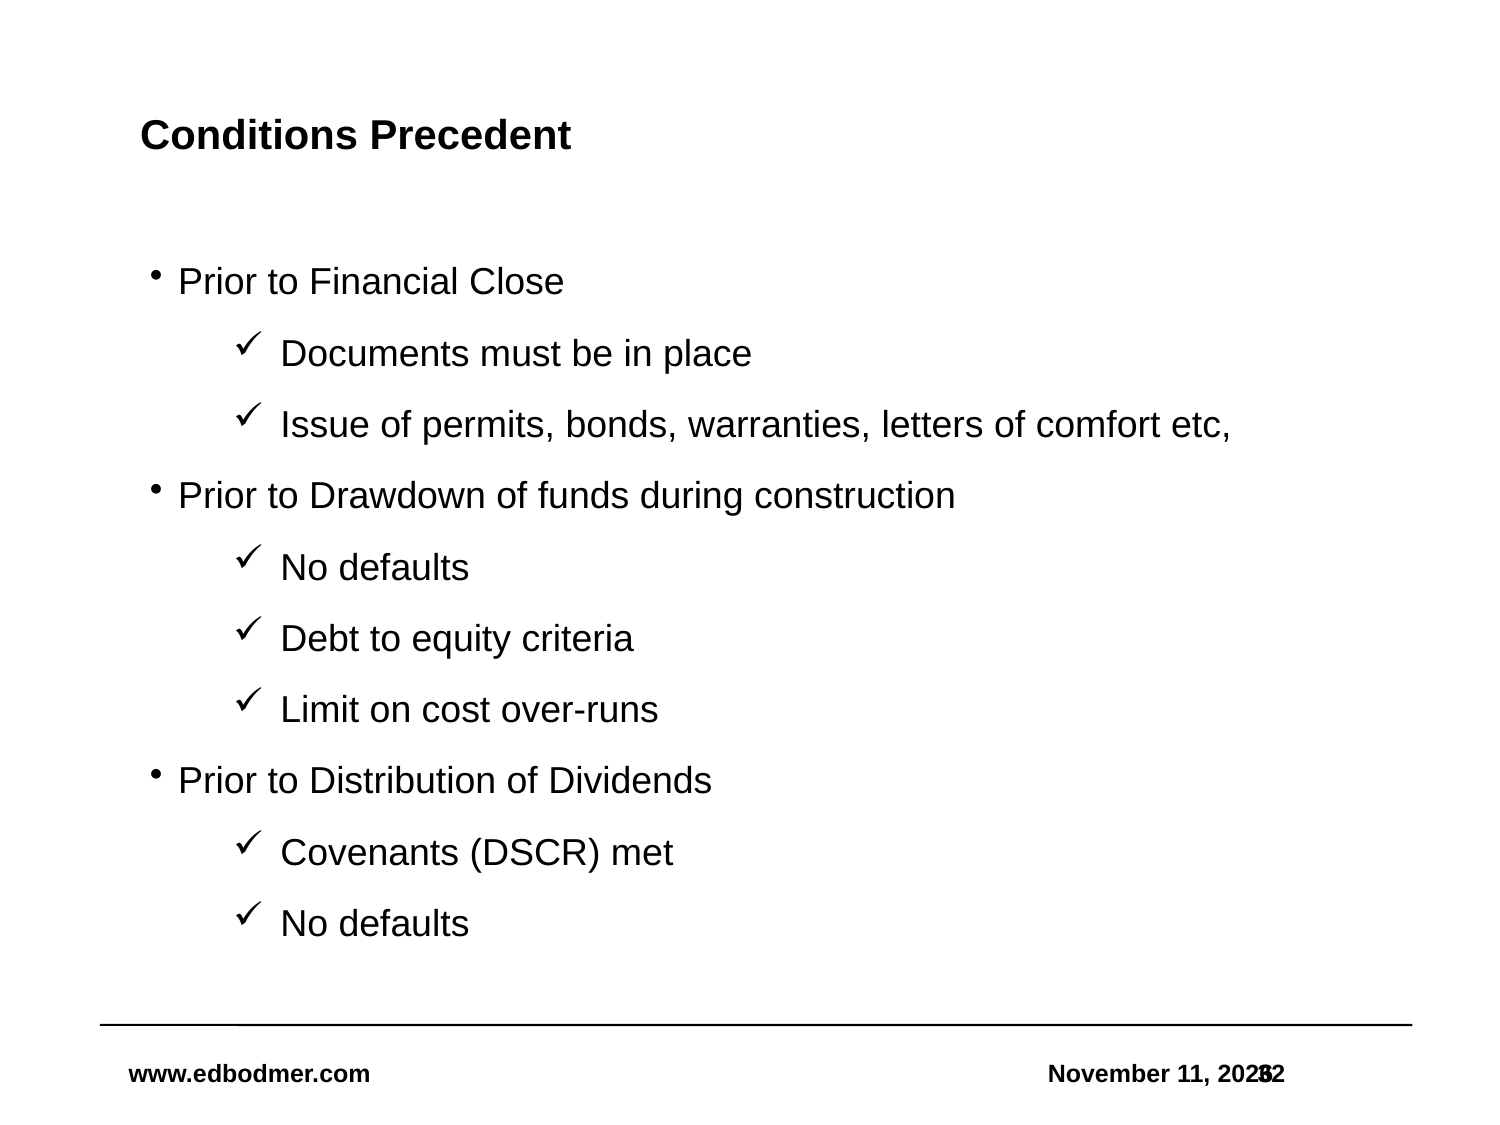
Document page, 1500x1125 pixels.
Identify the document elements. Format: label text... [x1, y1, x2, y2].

title Conditions Precedent [124, 99, 1288, 226]
list Prior to Financial Close Documents must be in place Issue of permits, bonds, warranties, letters of comfort etc, Prior to Drawdown of funds during construction No defaults Debt to equity criteria Limit on cost over-runs Prior to Distribution of Dividends Covenants (DSCR) met No defaults [124, 249, 1376, 1001]
